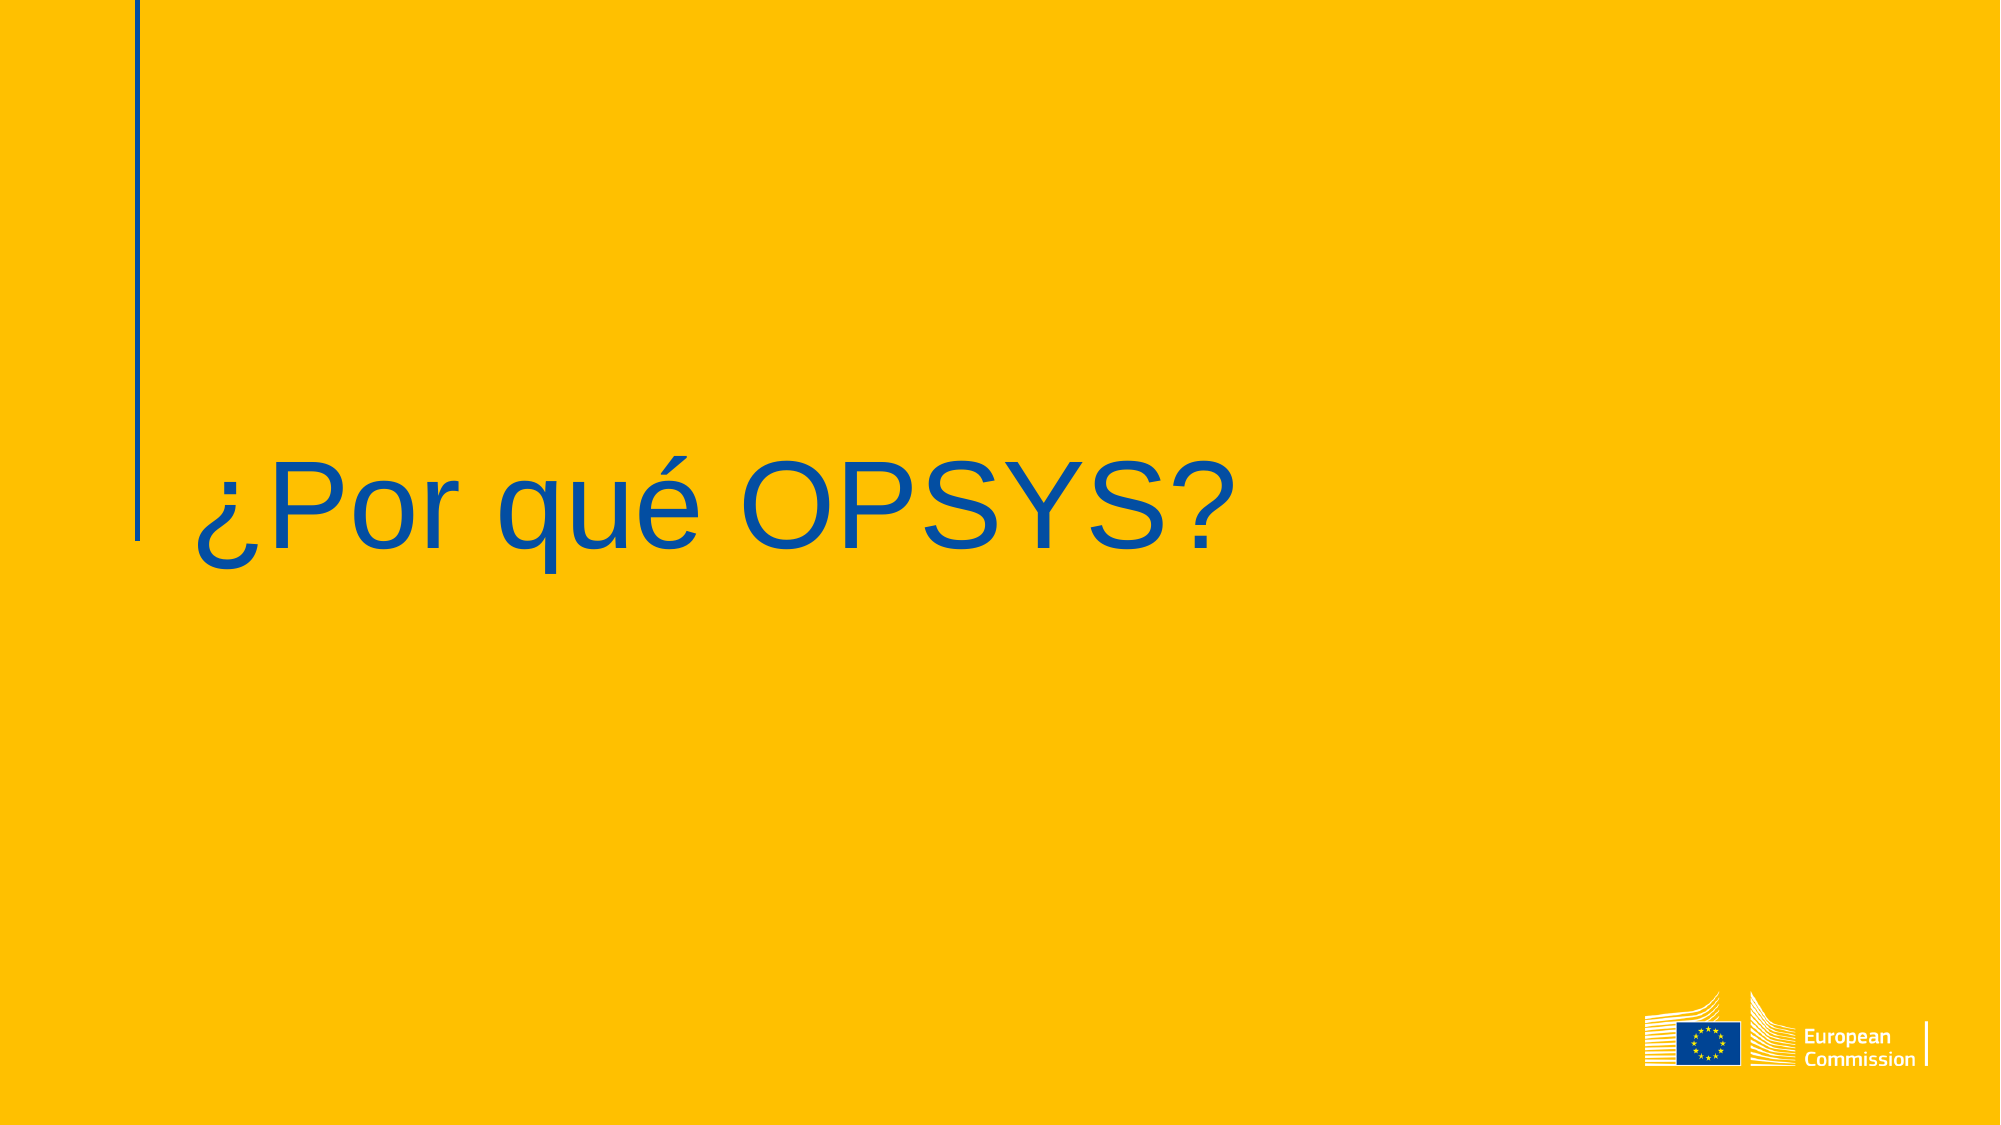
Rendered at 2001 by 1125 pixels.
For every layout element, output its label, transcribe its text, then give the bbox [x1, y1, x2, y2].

picture [1645, 991, 1928, 1066]
title ¿Por qué OPSYS? [175, 184, 1927, 576]
